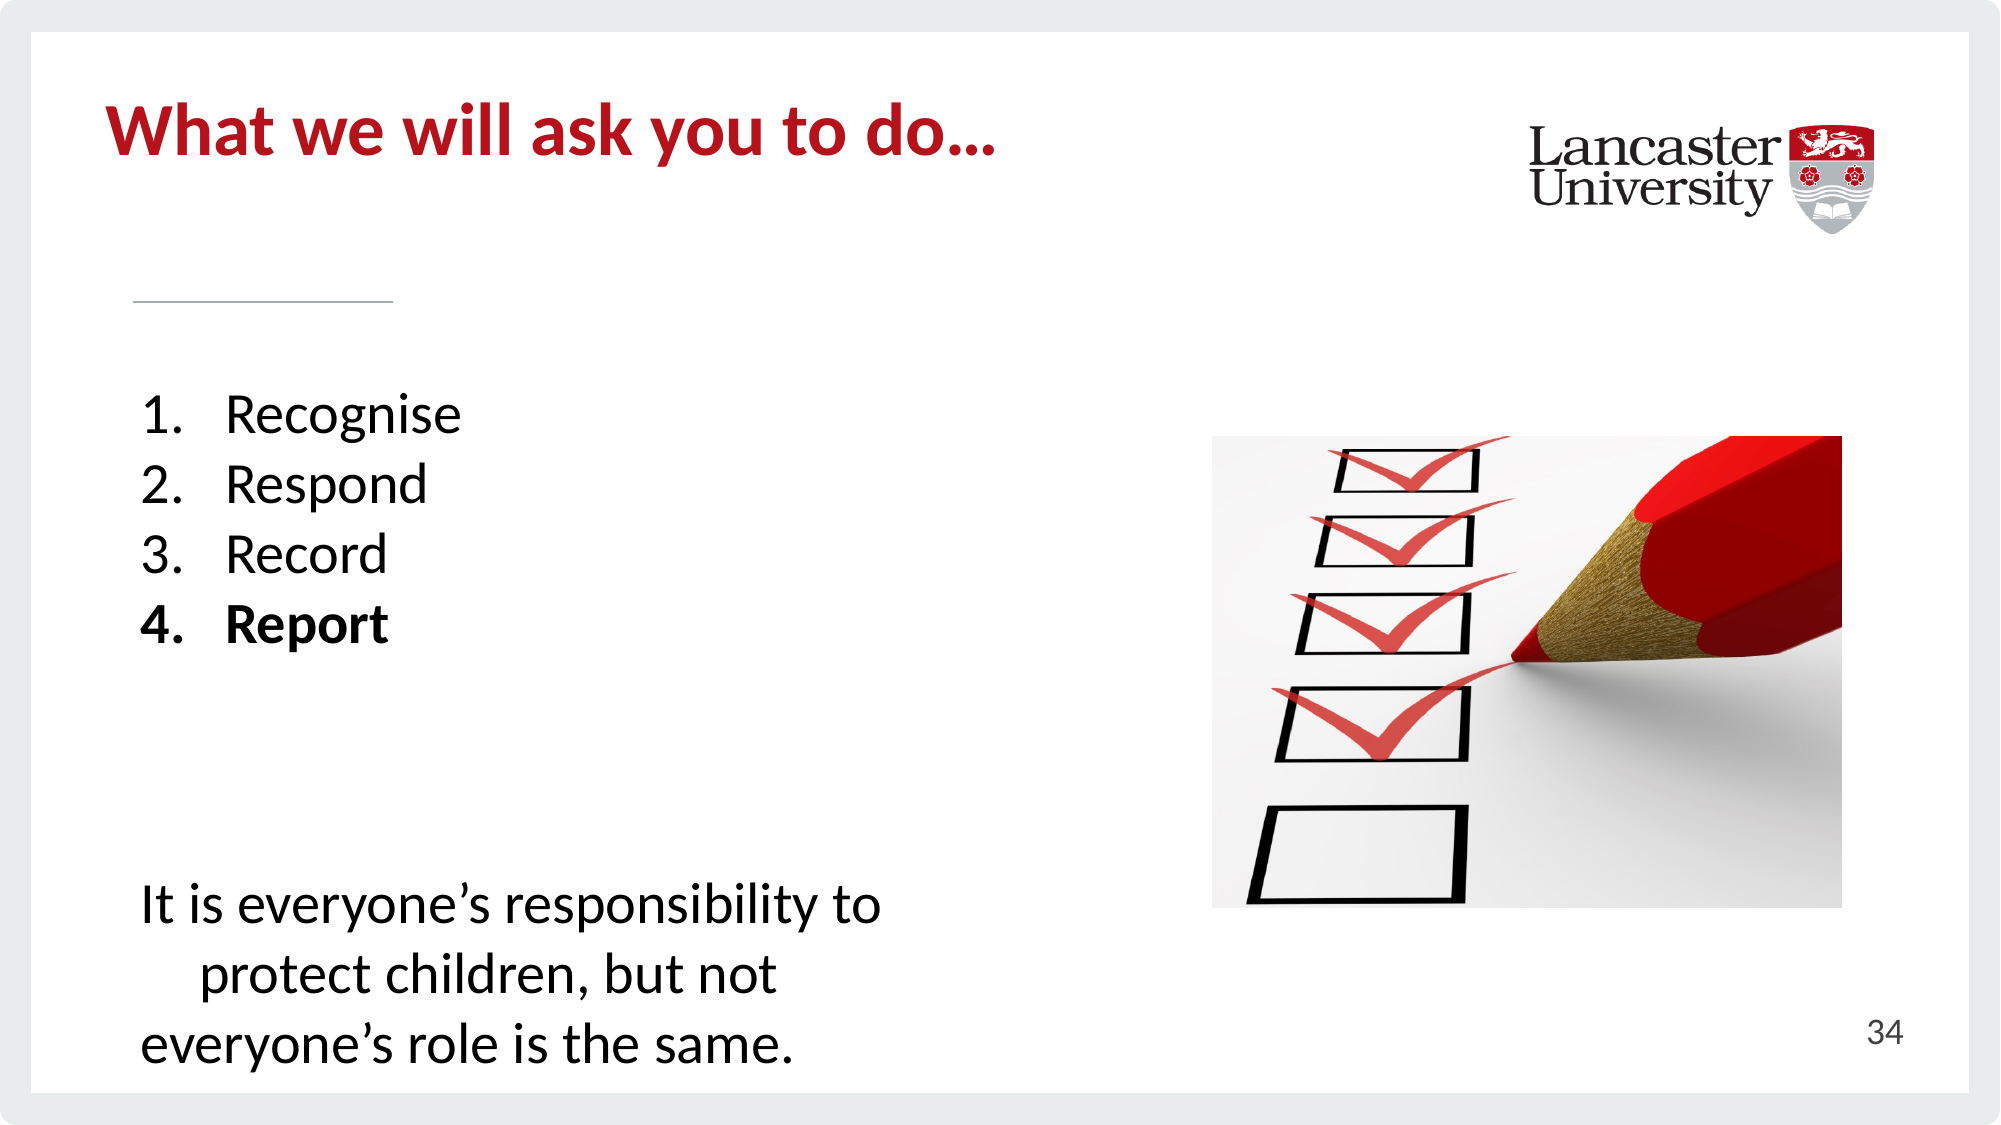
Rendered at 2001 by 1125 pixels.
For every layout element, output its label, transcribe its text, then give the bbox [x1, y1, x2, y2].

text_box What we will ask you to do… [90, 4, 1571, 194]
text_box Recognise Respond Record Report It is everyone’s responsibility to protect children, but not everyone’s role is the same. [125, 367, 1059, 911]
picture [1212, 436, 1842, 908]
slide_number 34 [1468, 999, 1919, 1060]
